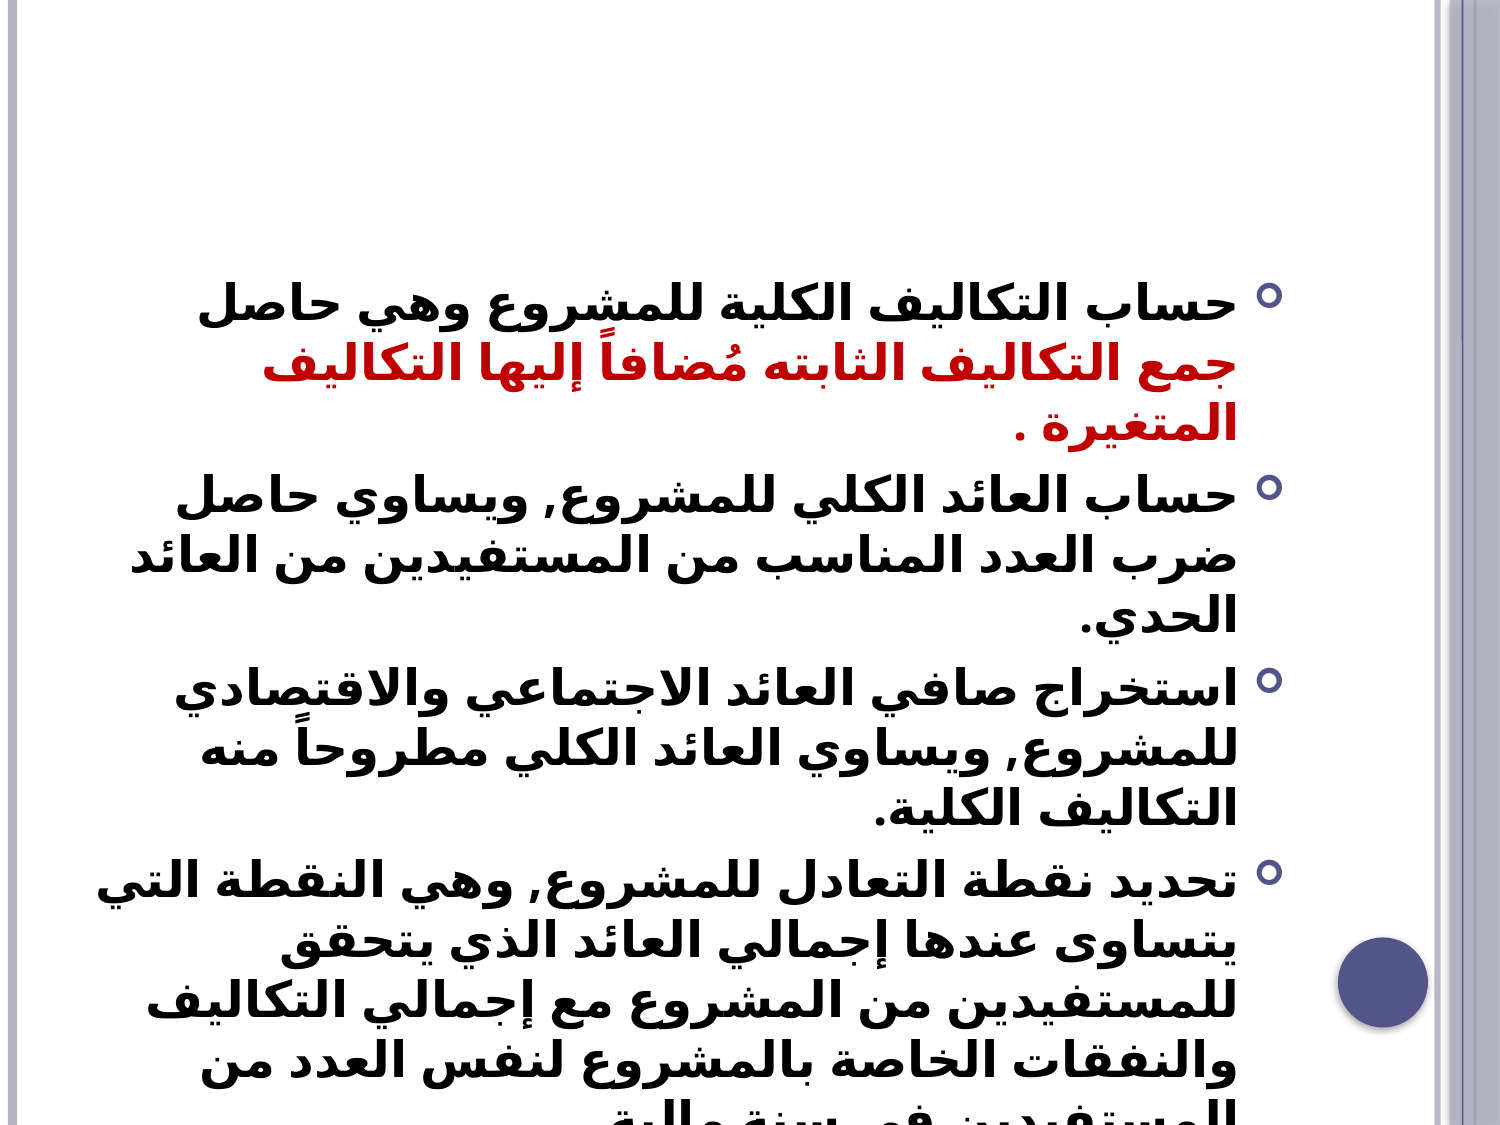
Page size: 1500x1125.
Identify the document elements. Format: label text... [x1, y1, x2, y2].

list حساب التكاليف الكلية للمشروع وهي حاصل جمع التكاليف الثابته مُضافاً إليها التكاليف المتغيرة . حساب العائد الكلي للمشروع, ويساوي حاصل ضرب العدد المناسب من المستفيدين من العائد الحدي. استخراج صافي العائد الاجتماعي والاقتصادي للمشروع, ويساوي العائد الكلي مطروحاً منه التكاليف الكلية. تحديد نقطة التعادل للمشروع, وهي النقطة التي يتساوى عندها إجمالي العائد الذي يتحقق للمستفيدين من المشروع مع إجمالي التكاليف والنفقات الخاصة بالمشروع لنفس العدد من المستفيدين في سنة مالية, (نقطة التعادل للمشروع = العائد الحدي – التكلفة الحدية ) [75, 262, 1300, 1062]
